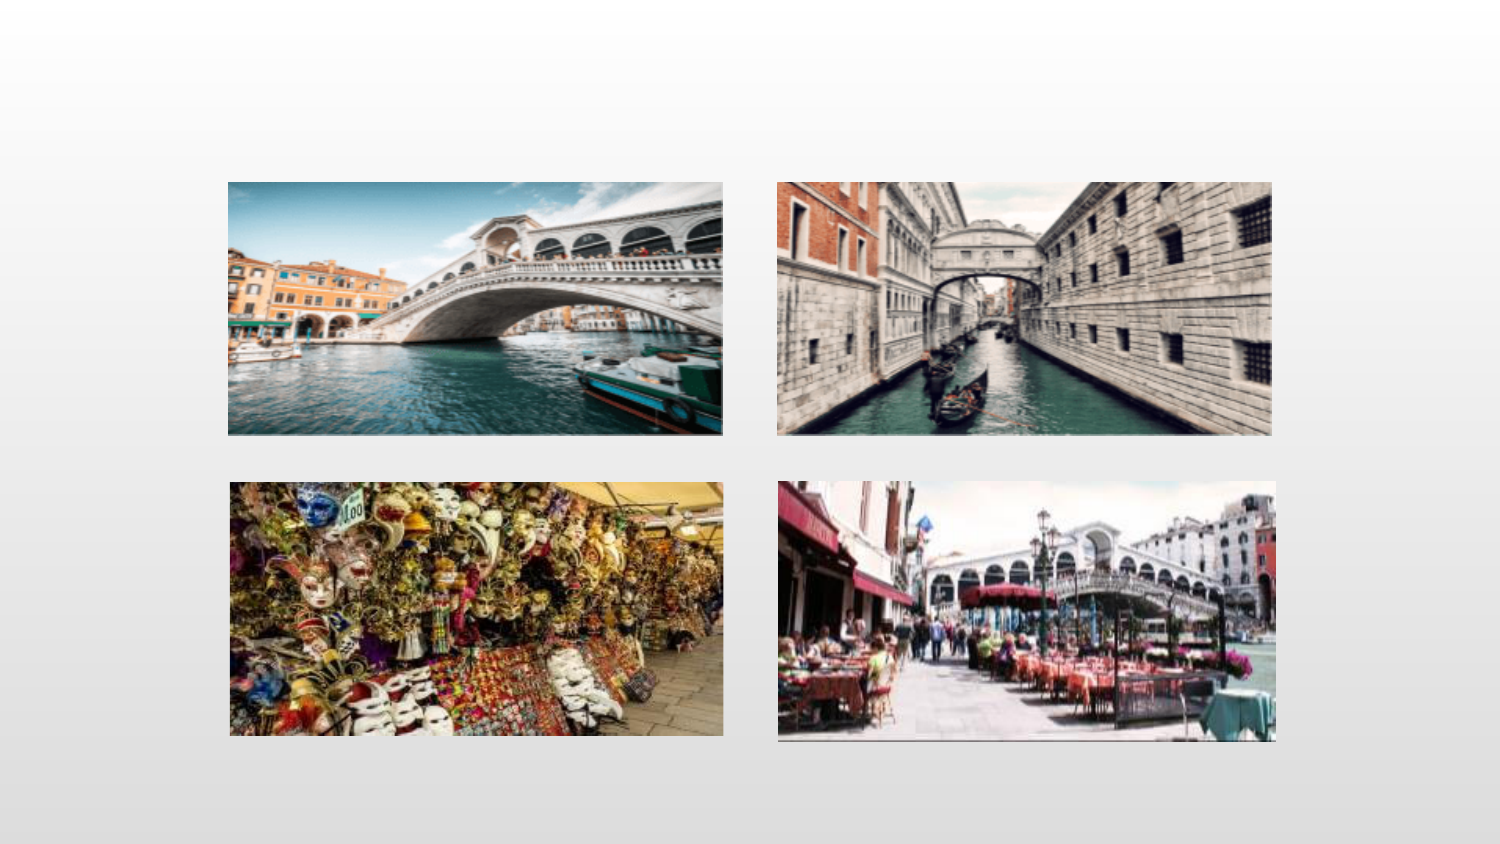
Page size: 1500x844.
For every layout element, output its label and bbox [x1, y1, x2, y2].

picture [777, 182, 1272, 436]
picture [778, 481, 1276, 742]
picture [228, 182, 723, 436]
text_box [229, 481, 724, 737]
